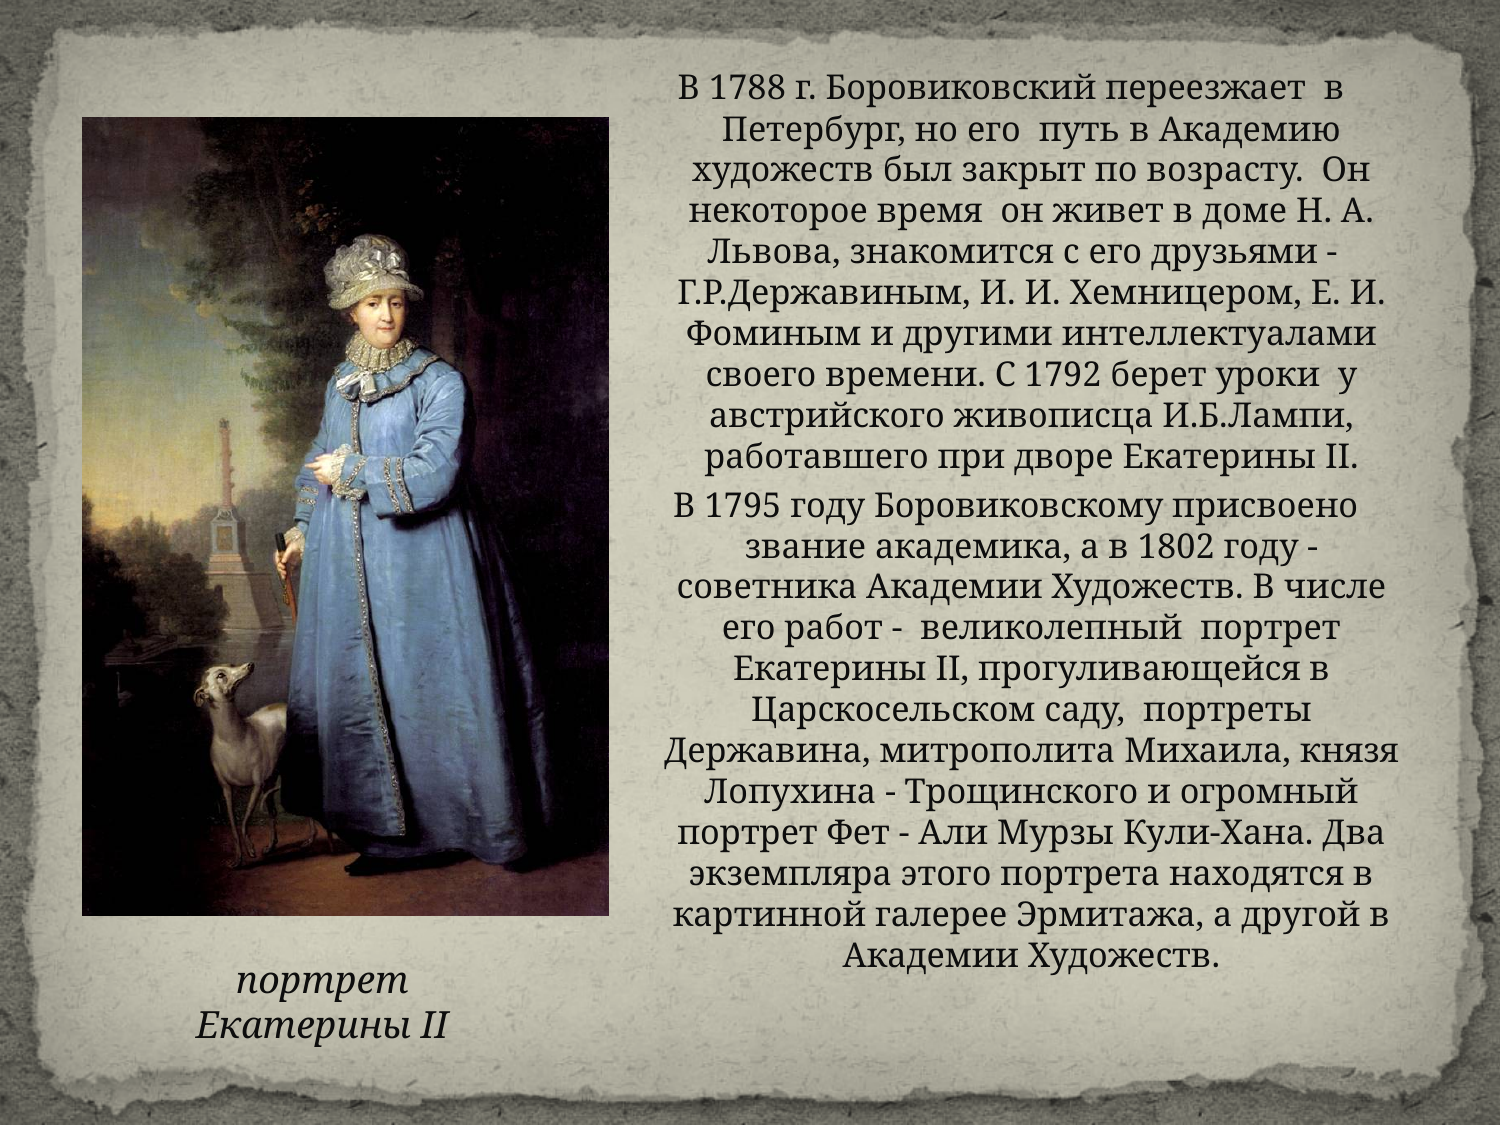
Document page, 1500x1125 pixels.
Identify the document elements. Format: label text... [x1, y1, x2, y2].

picture [82, 117, 609, 916]
list В 1788 г. Боровиковский переезжает в Петербург, но его путь в Академию художеств был закрыт по возрасту. Он некоторое время он живет в доме Н. А. Львова, знакомится с его друзьями - Г.Р.Державиным, И. И. Хемницером, Е. И. Фоминым и другими интеллектуалами своего времени. С 1792 берет уроки у австрийского живописца И.Б.Лампи, работавшего при дворе Екатерины II. В 1795 году Боровиковскому присвоено звание академика, а в 1802 году - советника Академии Художеств. В числе его работ - великолепный портрет Екатерины II, прогуливающейся в Царскосельском саду, портреты Державина, митрополита Михаила, князя Лопухина - Трощинского и огромный портрет Фет - Али Мурзы Кули-Хана. Два экземпляра этого портрета находятся в картинной галерее Эрмитажа, а другой в Академии Художеств. [597, 58, 1425, 1043]
text_box портрет Екатерины II [128, 949, 516, 1054]
